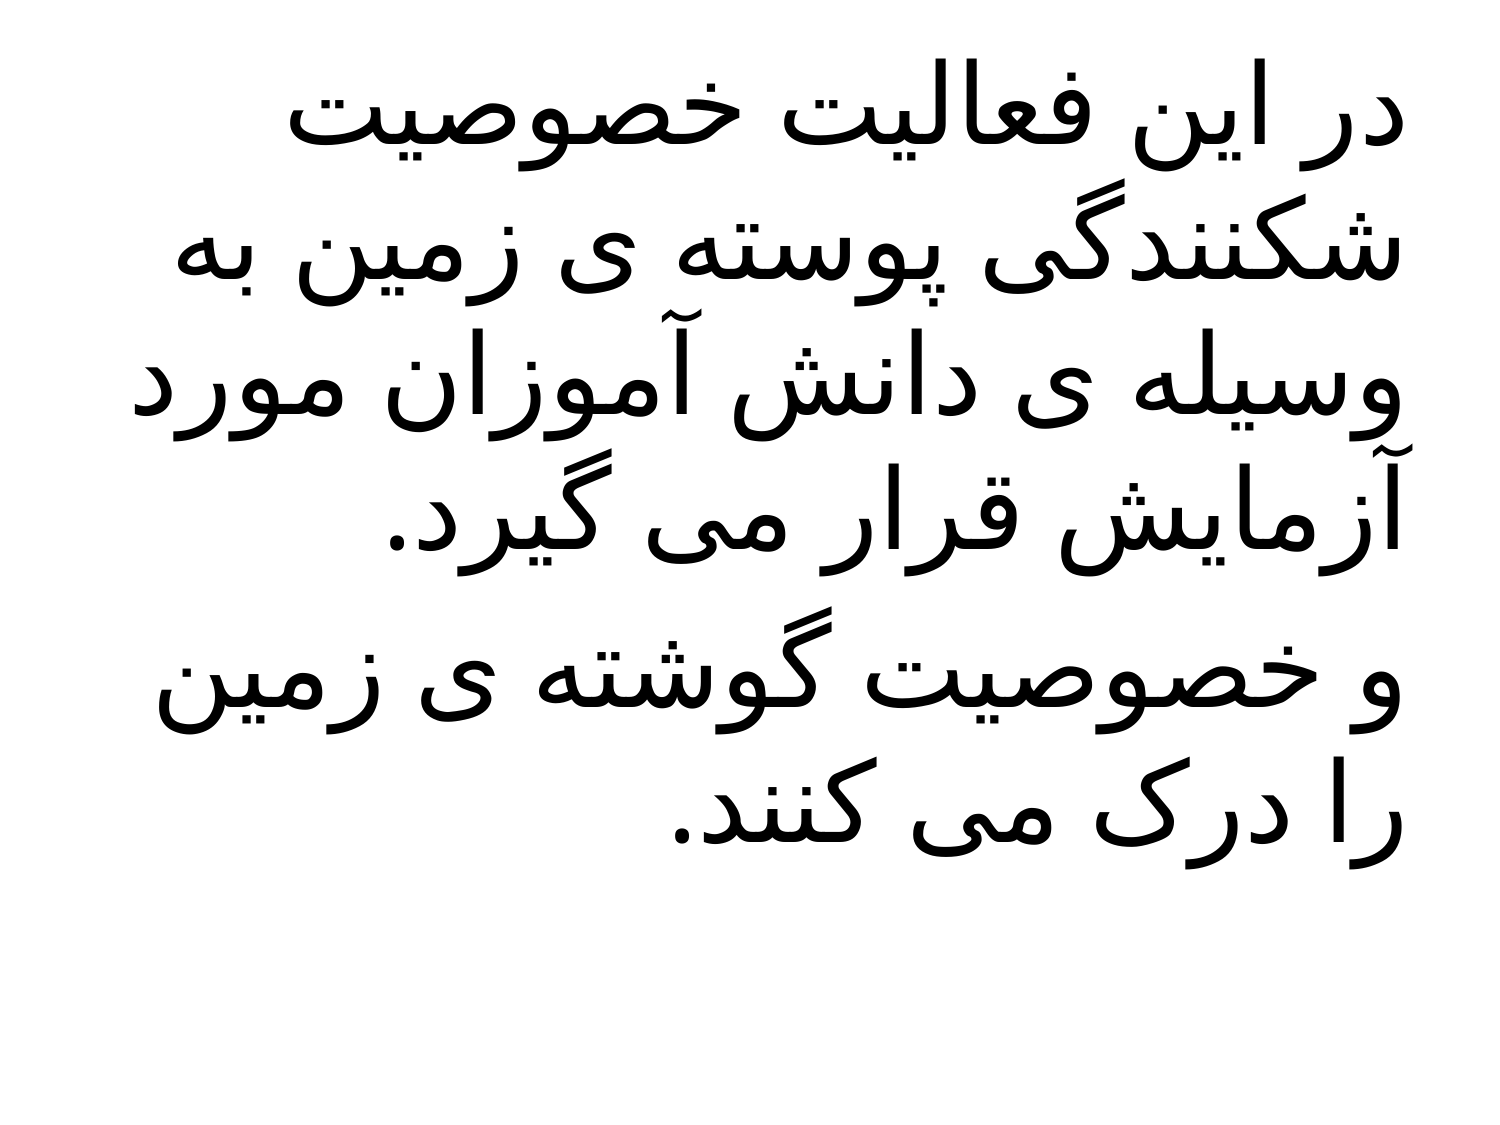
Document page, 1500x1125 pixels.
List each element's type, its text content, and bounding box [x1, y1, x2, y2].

list در این فعالیت خصوصیت شکنندگی پوسته ی زمین به وسیله ی دانش آموزان مورد آزمایش قرار می گیرد. و خصوصیت گوشته ی زمین را درک می کنند. [75, 24, 1425, 1125]
